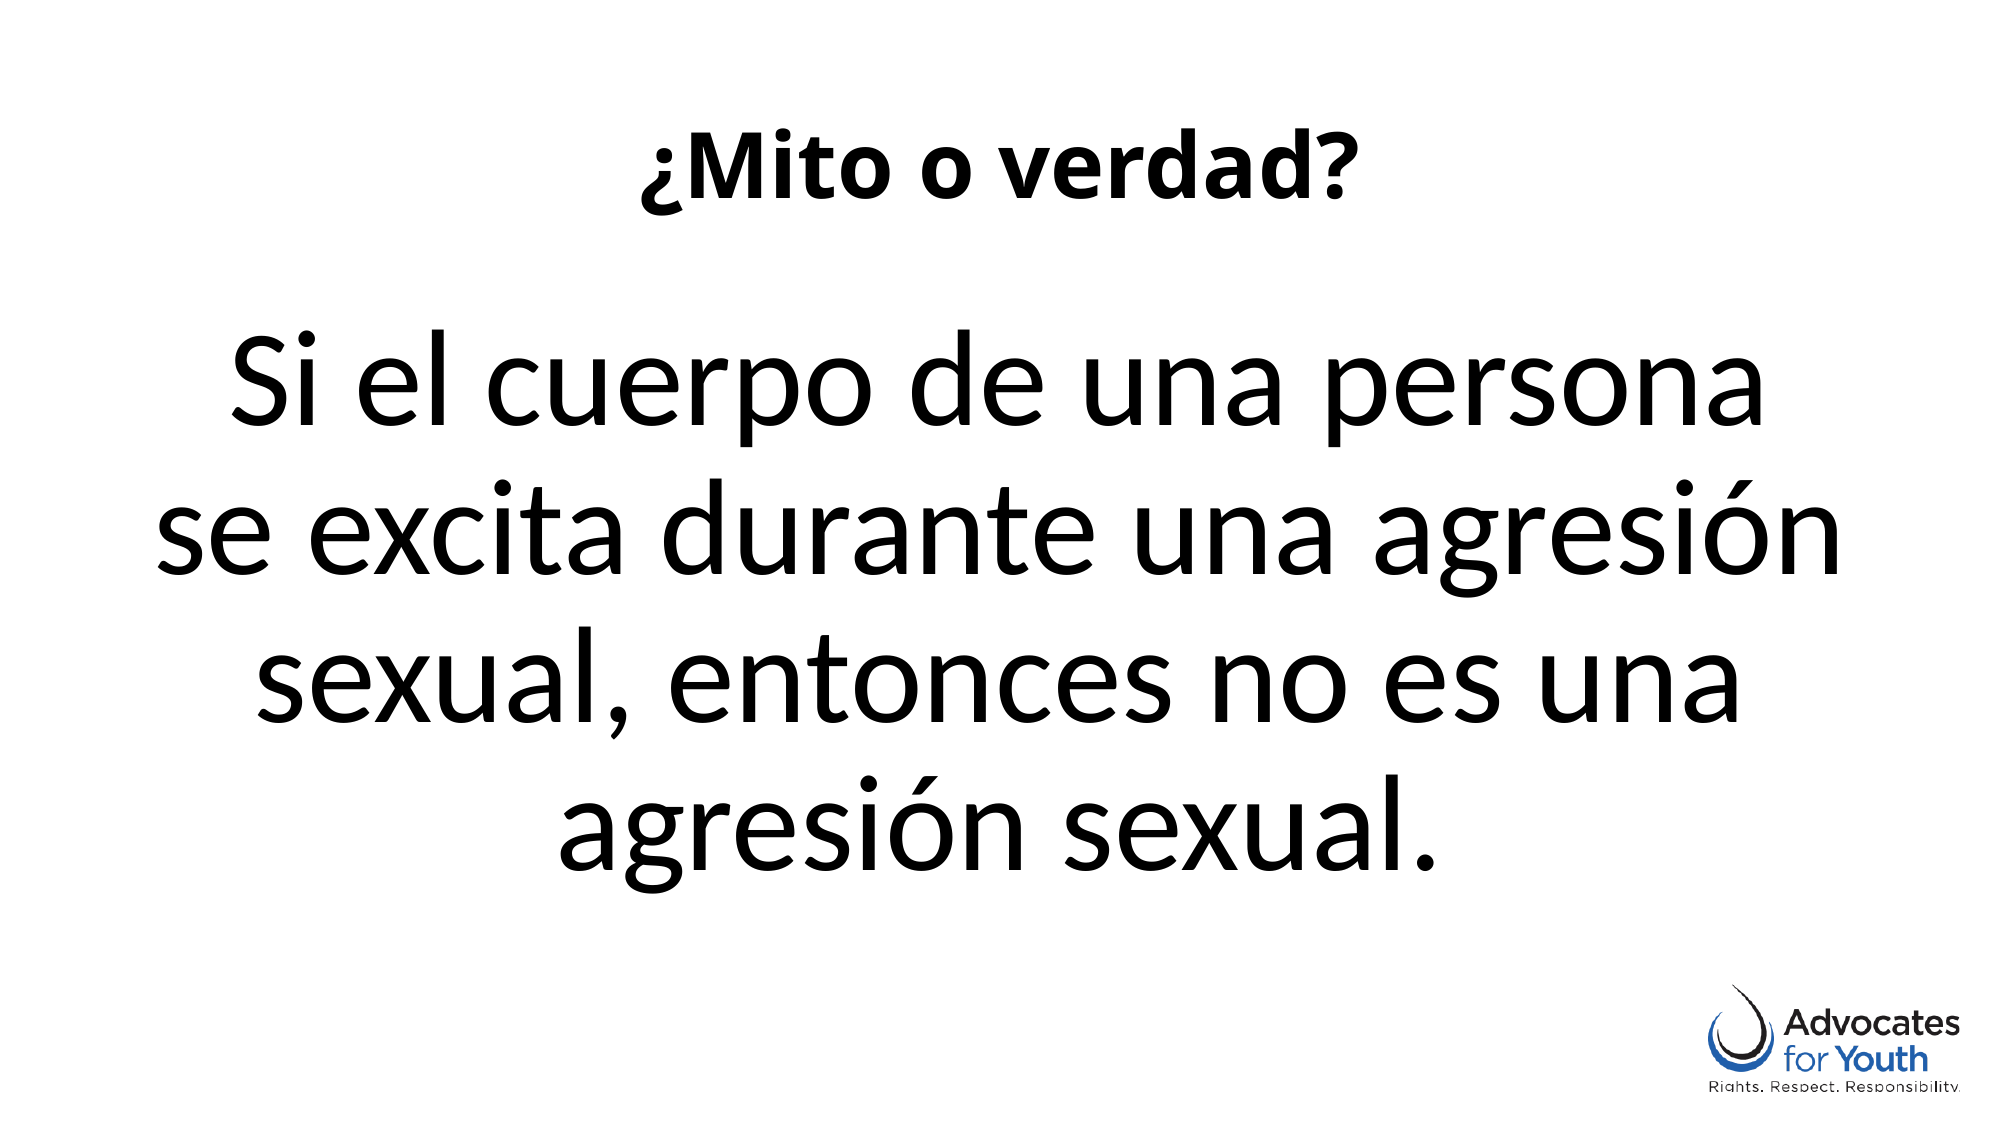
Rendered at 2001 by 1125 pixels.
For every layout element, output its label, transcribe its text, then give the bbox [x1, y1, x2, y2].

title ¿Mito o verdad? [137, 59, 1863, 278]
picture [1708, 984, 1960, 1092]
list Si el cuerpo de una persona se excita durante una agresión sexual, entonces no es una agresión sexual. [137, 299, 1863, 1014]
